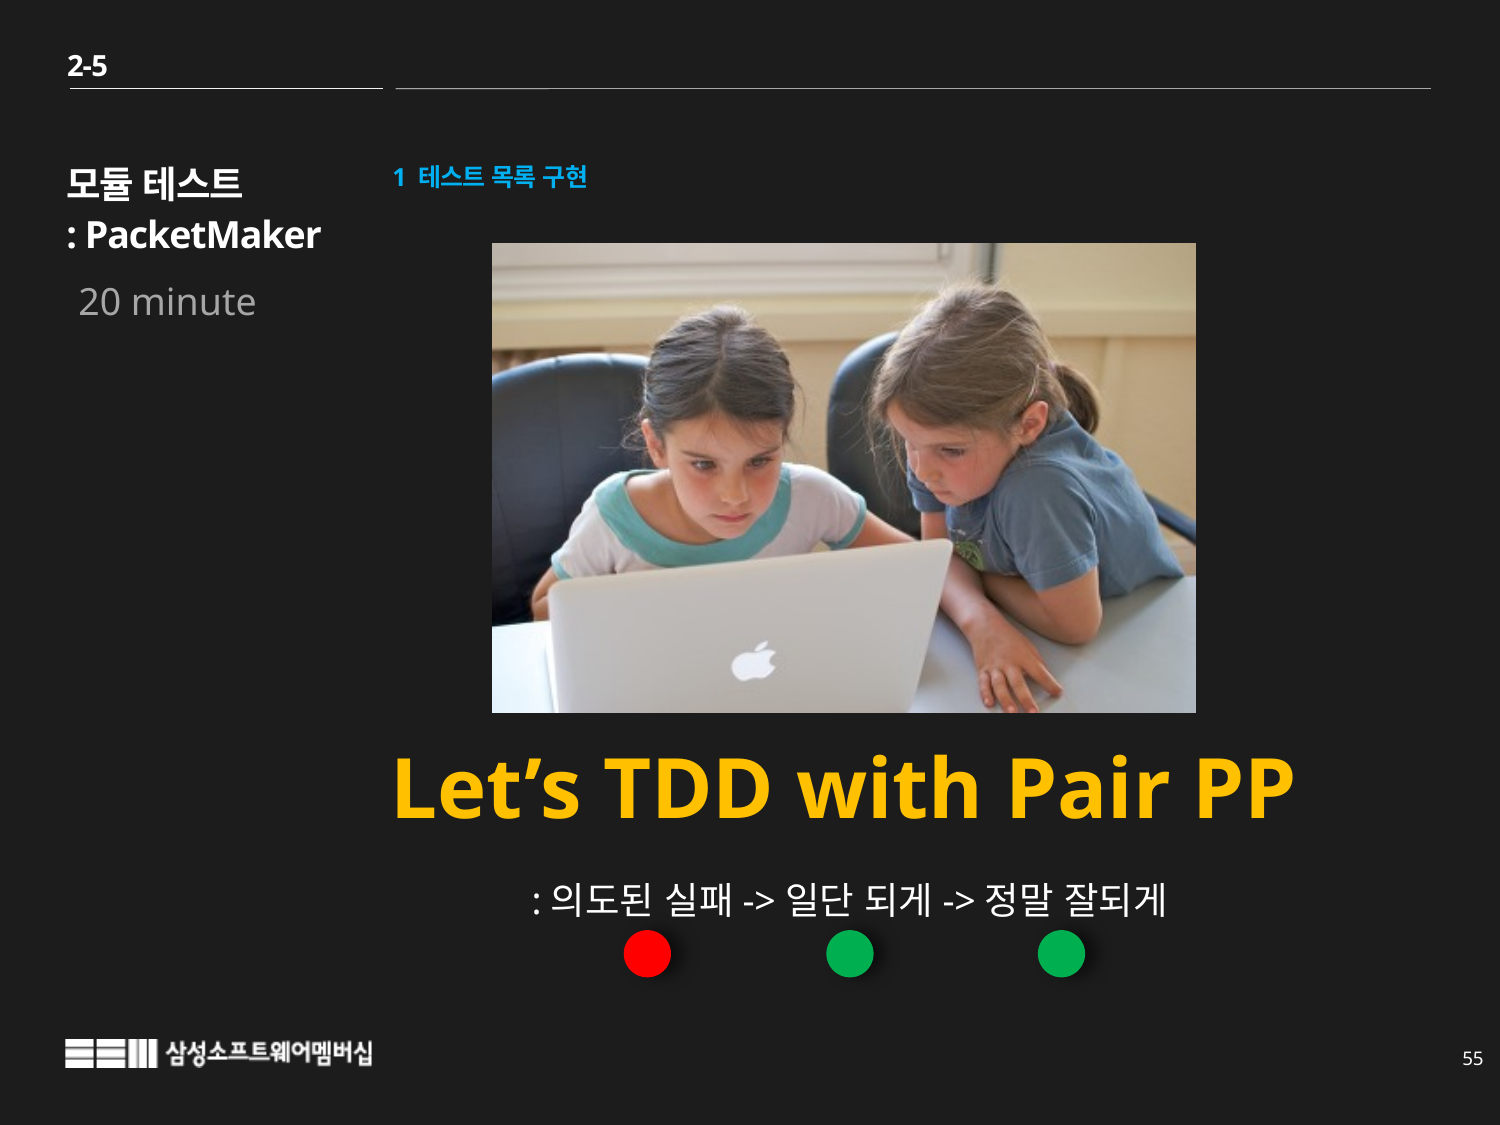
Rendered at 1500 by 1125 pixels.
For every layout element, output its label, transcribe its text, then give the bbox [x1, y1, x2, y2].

picture [492, 243, 1196, 713]
text_box Let’s TDD with Pair PP [375, 727, 1313, 843]
text_box [824, 928, 876, 980]
text_box 모듈 테스트 : PacketMaker [51, 148, 338, 264]
text_box [621, 928, 674, 980]
text_box 20 minute [63, 270, 272, 331]
text_box 1 테스트 목록 구현 [377, 154, 803, 199]
text_box 2-5 [52, 39, 123, 90]
text_box :의도된 실패->일단 되게->정말 잘되게 [516, 869, 1183, 930]
text_box [1035, 928, 1088, 980]
text_box 55 [1377, 1039, 1499, 1080]
picture [64, 1039, 375, 1068]
